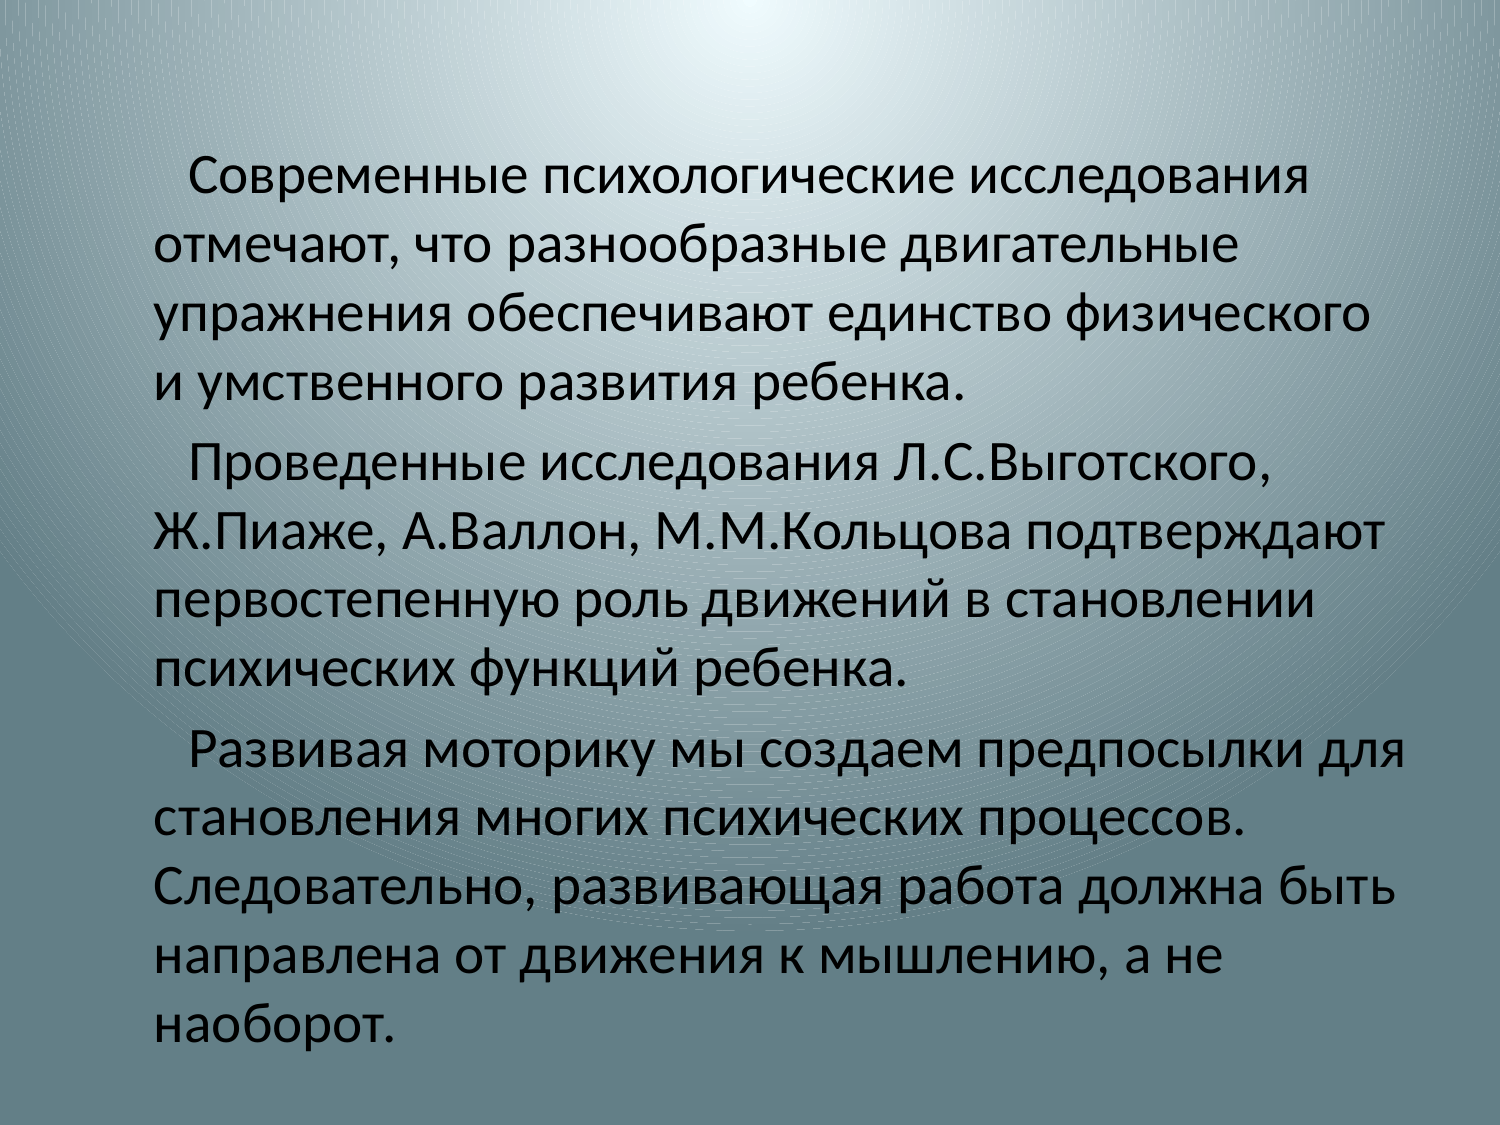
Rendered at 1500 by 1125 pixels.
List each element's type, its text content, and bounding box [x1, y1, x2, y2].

list Современные психологические исследования отмечают, что разнообразные двигательные упражнения обеспечивают единство физического и умственного развития ребенка. Проведенные исследования Л.С.Выготского, Ж.Пиаже, А.Валлон, М.М.Кольцова подтверждают первостепенную роль движений в становлении психических функций ребенка. Развивая моторику мы создаем предпосылки для становления многих психических процессов. Следовательно, развивающая работа должна быть направлена от движения к мышлению, а не наоборот. [82, 128, 1432, 1067]
